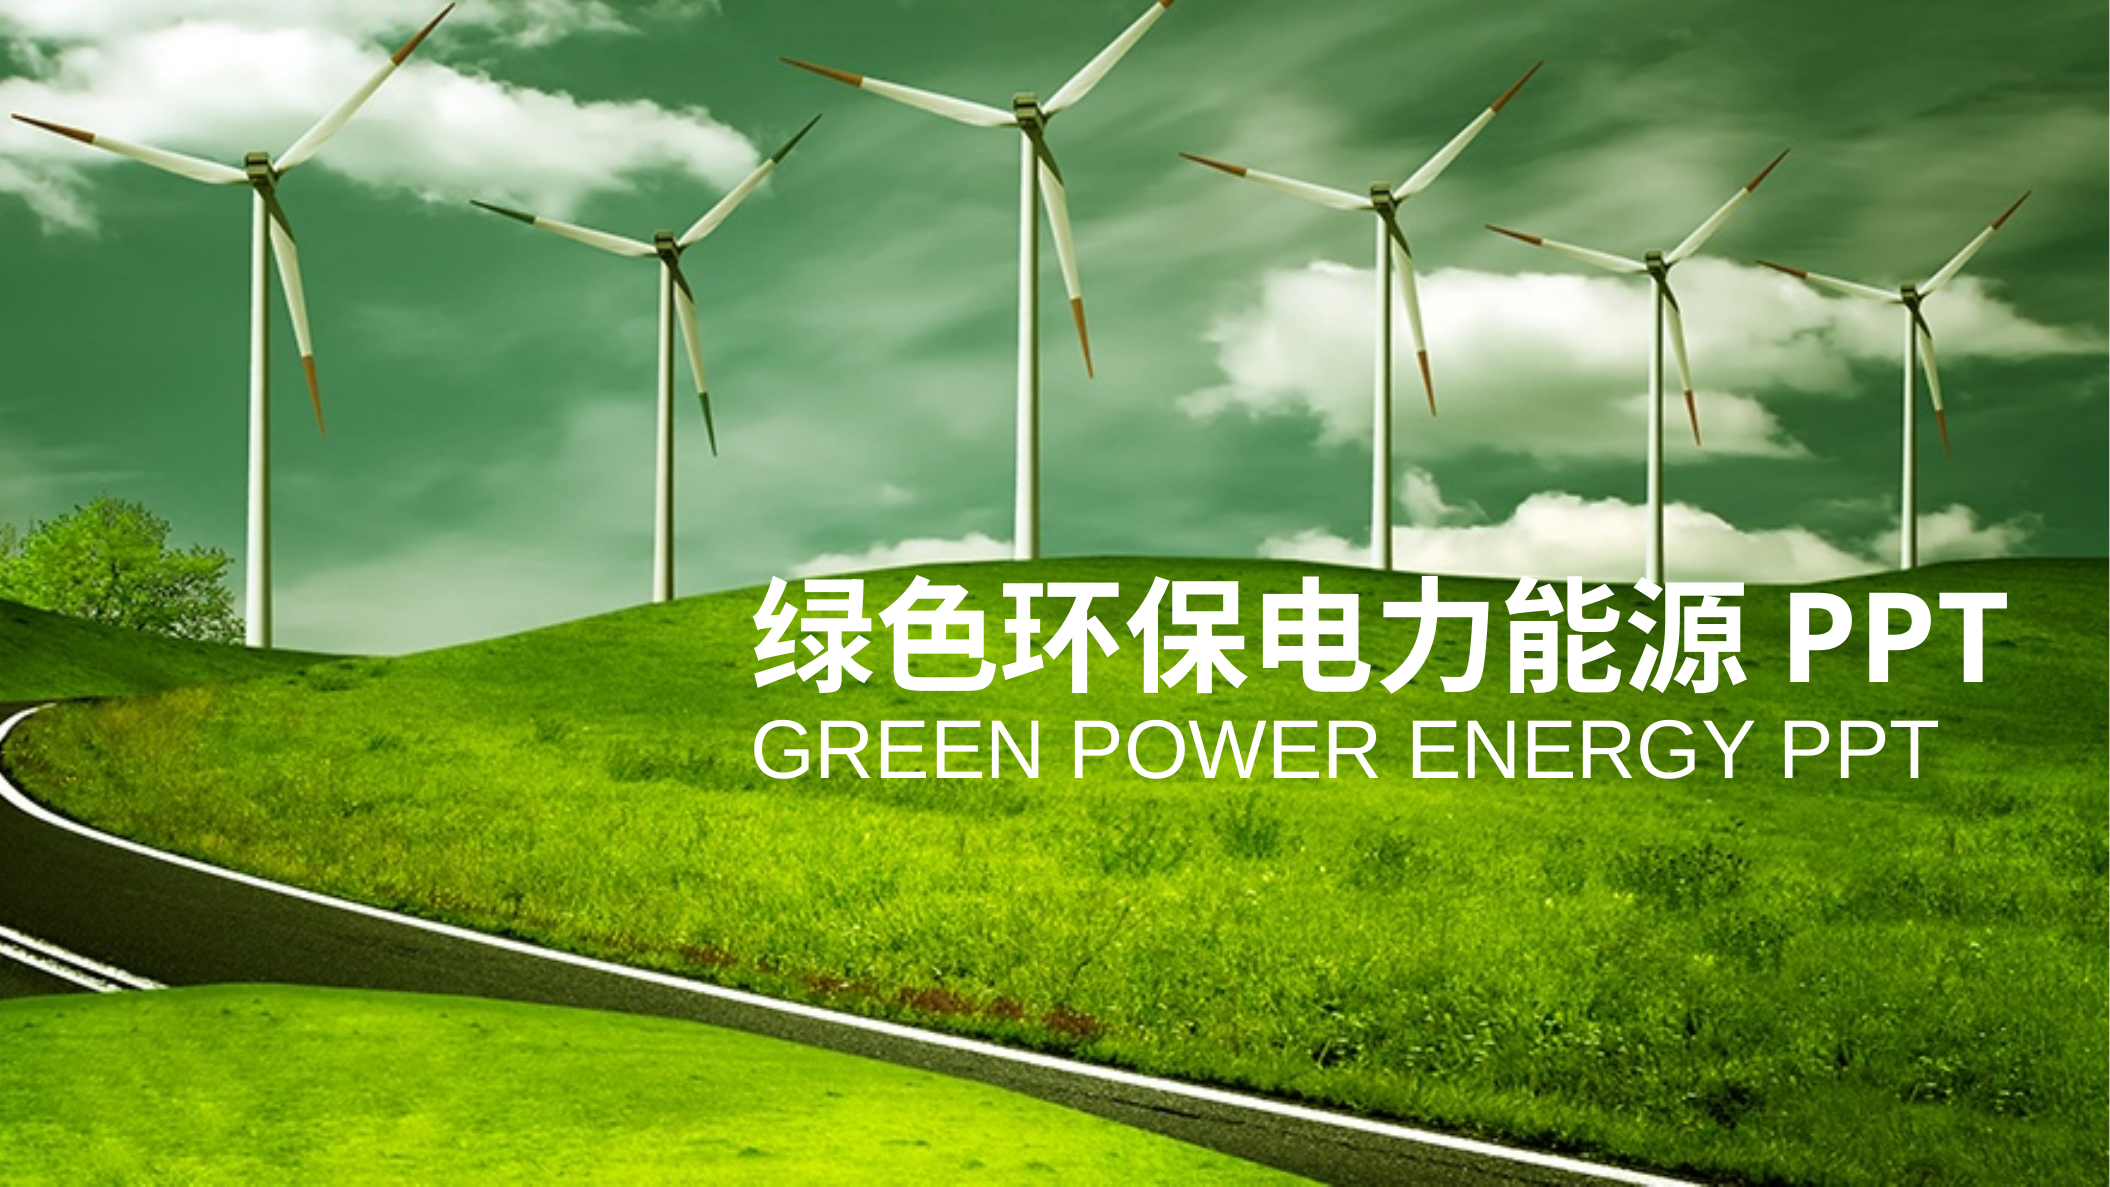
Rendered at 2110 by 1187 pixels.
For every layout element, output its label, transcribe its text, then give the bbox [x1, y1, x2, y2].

text_box 绿色环保电力能源PPT [750, 557, 2015, 694]
text_box GREEN POWER ENERGY PPT [750, 694, 2015, 795]
text_box [0, 0, 2110, 1187]
